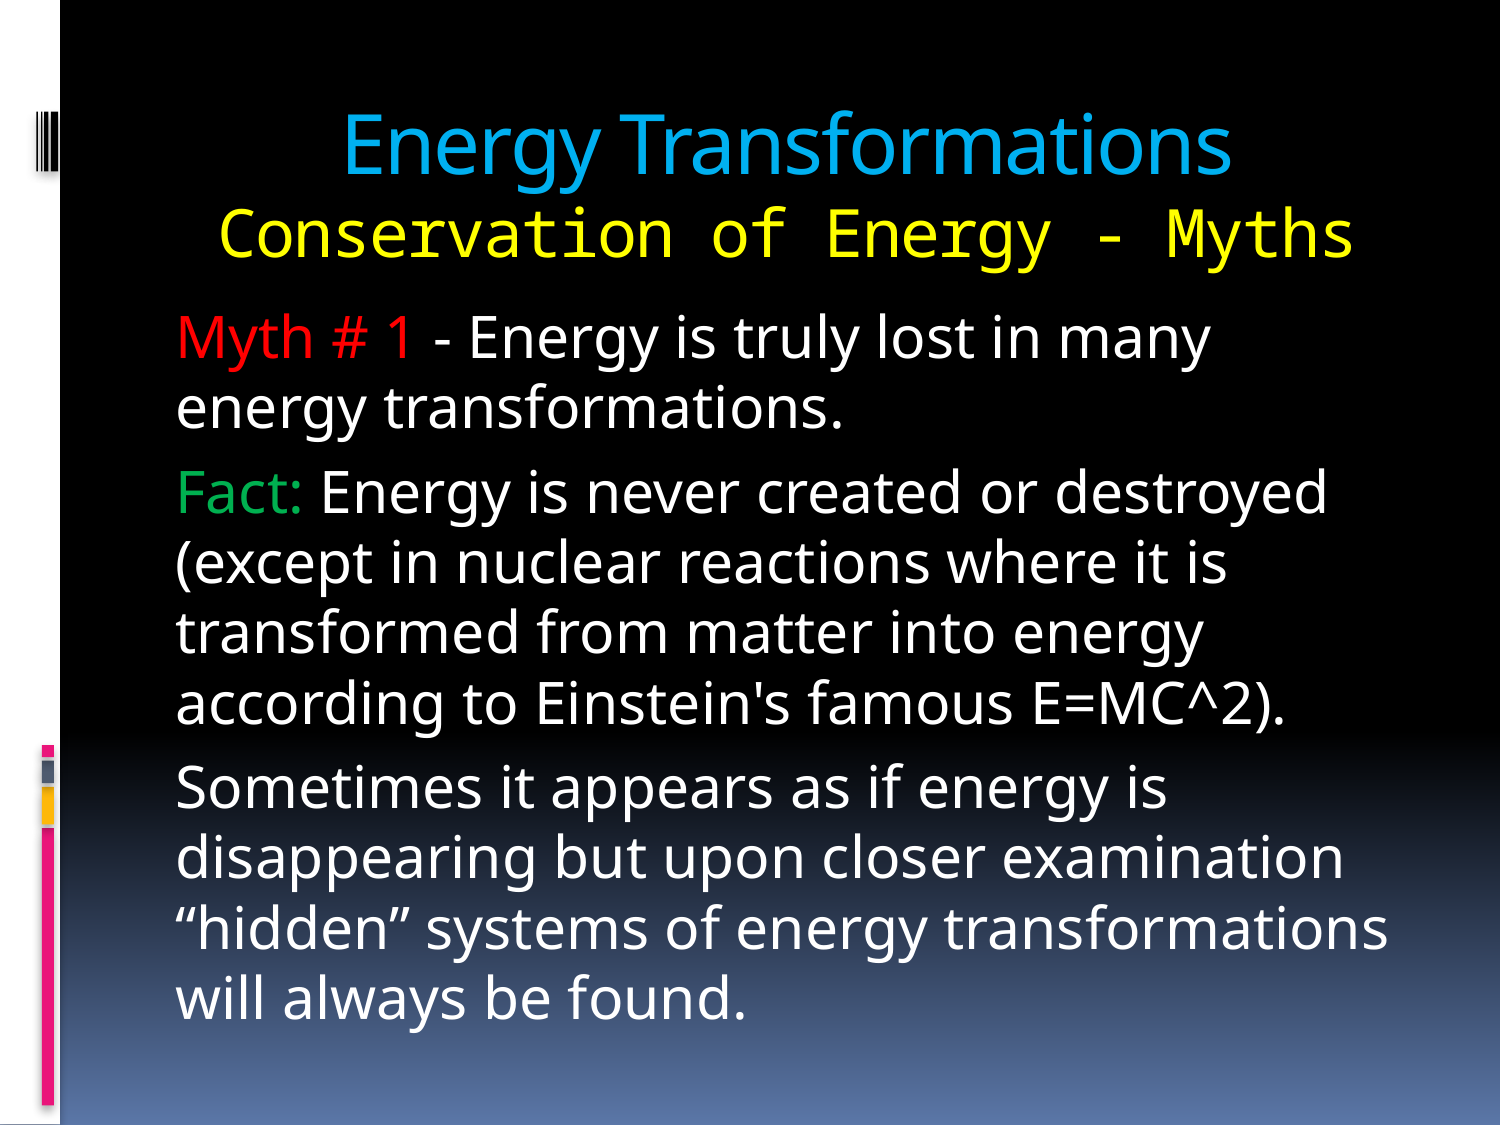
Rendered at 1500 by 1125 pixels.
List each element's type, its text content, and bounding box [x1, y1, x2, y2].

title Energy Transformations Conservation of Energy - Myths [150, 83, 1425, 234]
list Myth # 1 - Energy is truly lost in many energy transformations. Fact: Energy is never created or destroyed (except in nuclear reactions where it is transformed from matter into energy according to Einstein's famous E=MC^2). Sometimes it appears as if energy is disappearing but upon closer examination “hidden” systems of energy transformations will always be found. [150, 292, 1425, 1043]
